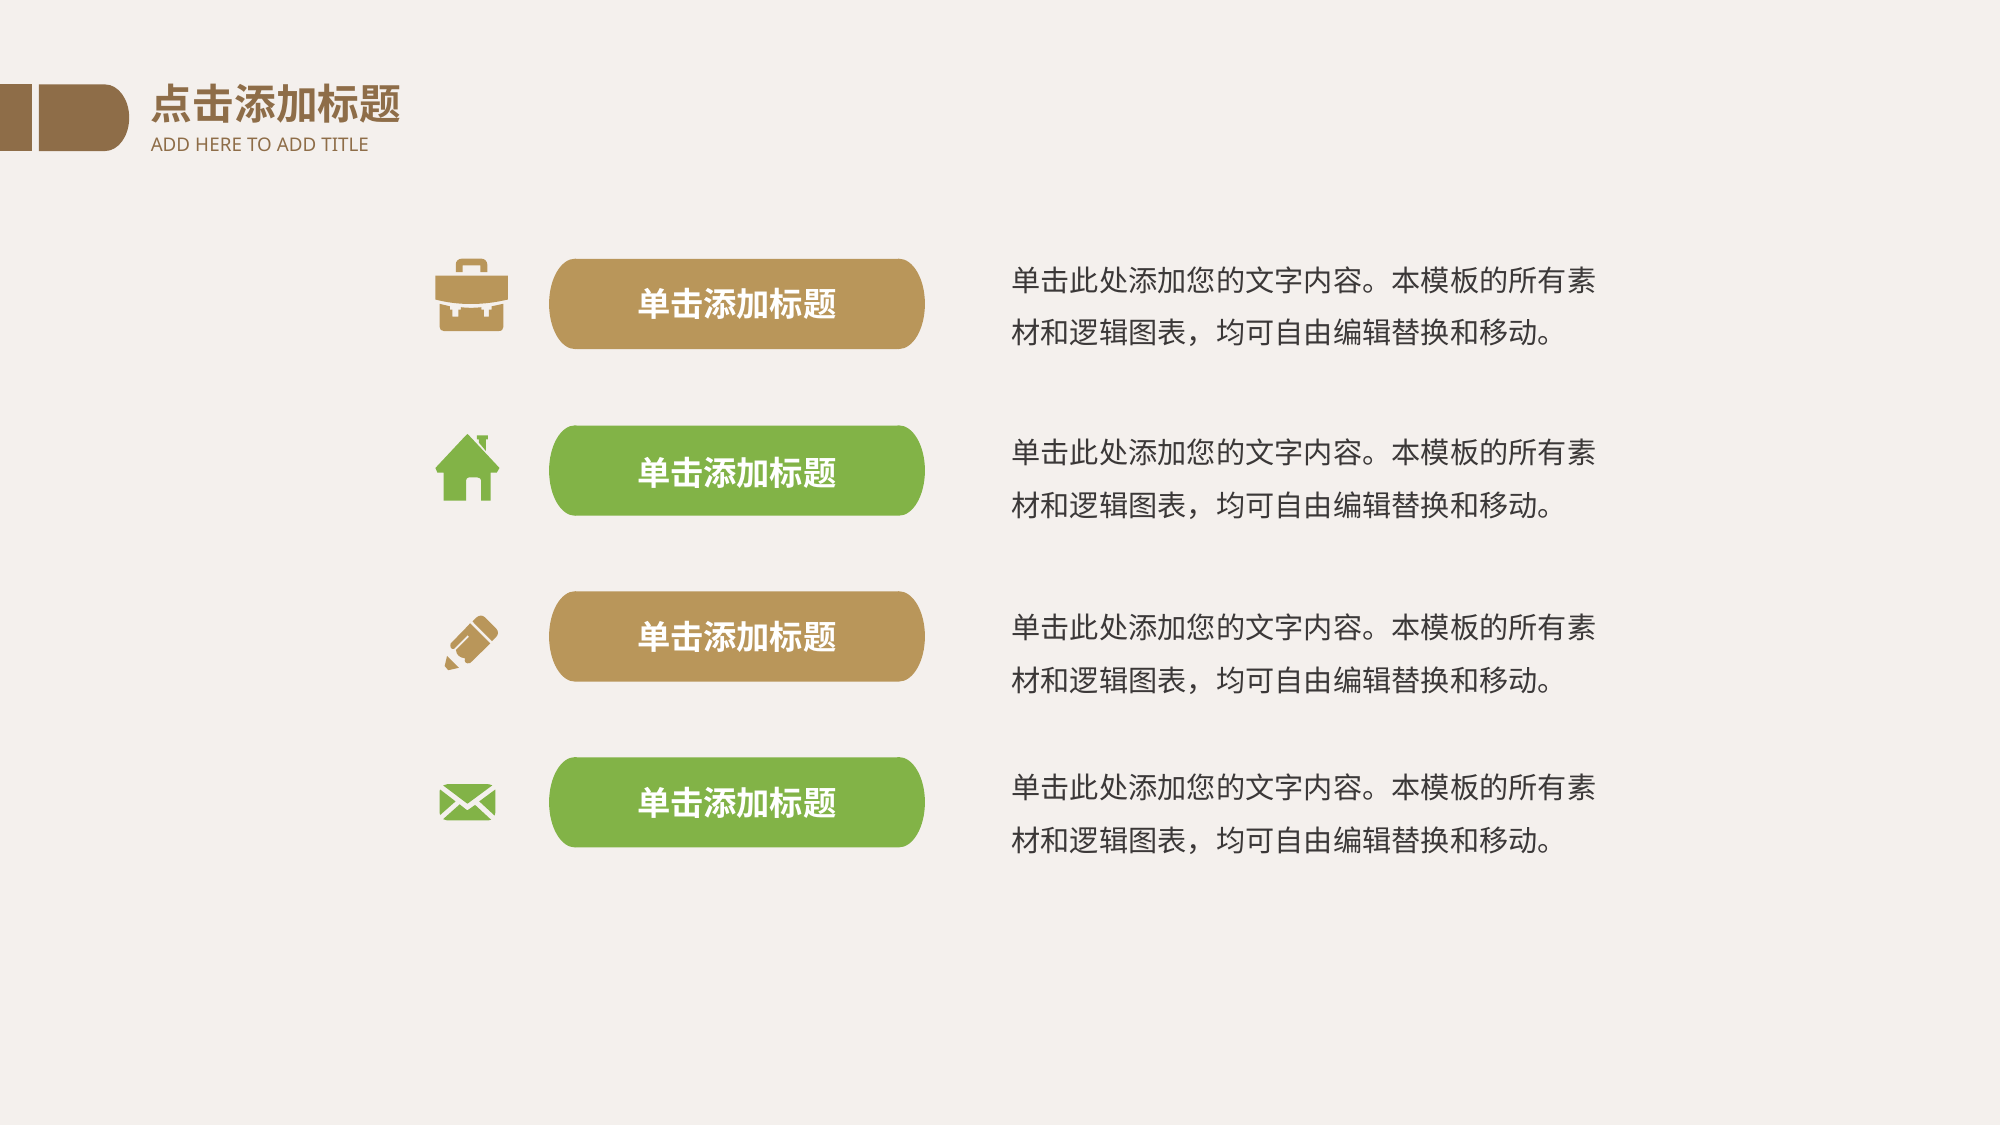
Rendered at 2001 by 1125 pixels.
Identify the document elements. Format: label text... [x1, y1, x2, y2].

text_box 单击此处添加您的文字内容。本模板的所有素材和逻辑图表，均可自由编辑替换和移动。 [996, 237, 1634, 357]
text_box [548, 424, 926, 517]
text_box [443, 804, 492, 821]
text_box [548, 257, 926, 351]
text_box 单击此处添加您的文字内容。本模板的所有素材和逻辑图表，均可自由编辑替换和移动。 [996, 409, 1634, 530]
text_box 单击此处添加您的文字内容。本模板的所有素材和逻辑图表，均可自由编辑替换和移动。 [996, 744, 1634, 865]
text_box 单击添加标题 [622, 276, 852, 331]
text_box [444, 655, 459, 671]
text_box [435, 275, 508, 305]
text_box [548, 755, 926, 849]
text_box [435, 433, 500, 501]
text_box [439, 789, 456, 816]
text_box 单击添加标题 [622, 445, 852, 500]
text_box [479, 789, 496, 816]
text_box [455, 258, 488, 273]
text_box 单击添加标题 [622, 608, 852, 664]
text_box [472, 615, 498, 642]
text_box 单击添加标题 [622, 774, 852, 830]
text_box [0, 69, 439, 164]
text_box [450, 623, 491, 664]
text_box [439, 303, 504, 332]
text_box 单击此处添加您的文字内容。本模板的所有素材和逻辑图表，均可自由编辑替换和移动。 [996, 584, 1634, 705]
text_box [548, 590, 926, 683]
text_box [443, 784, 493, 804]
